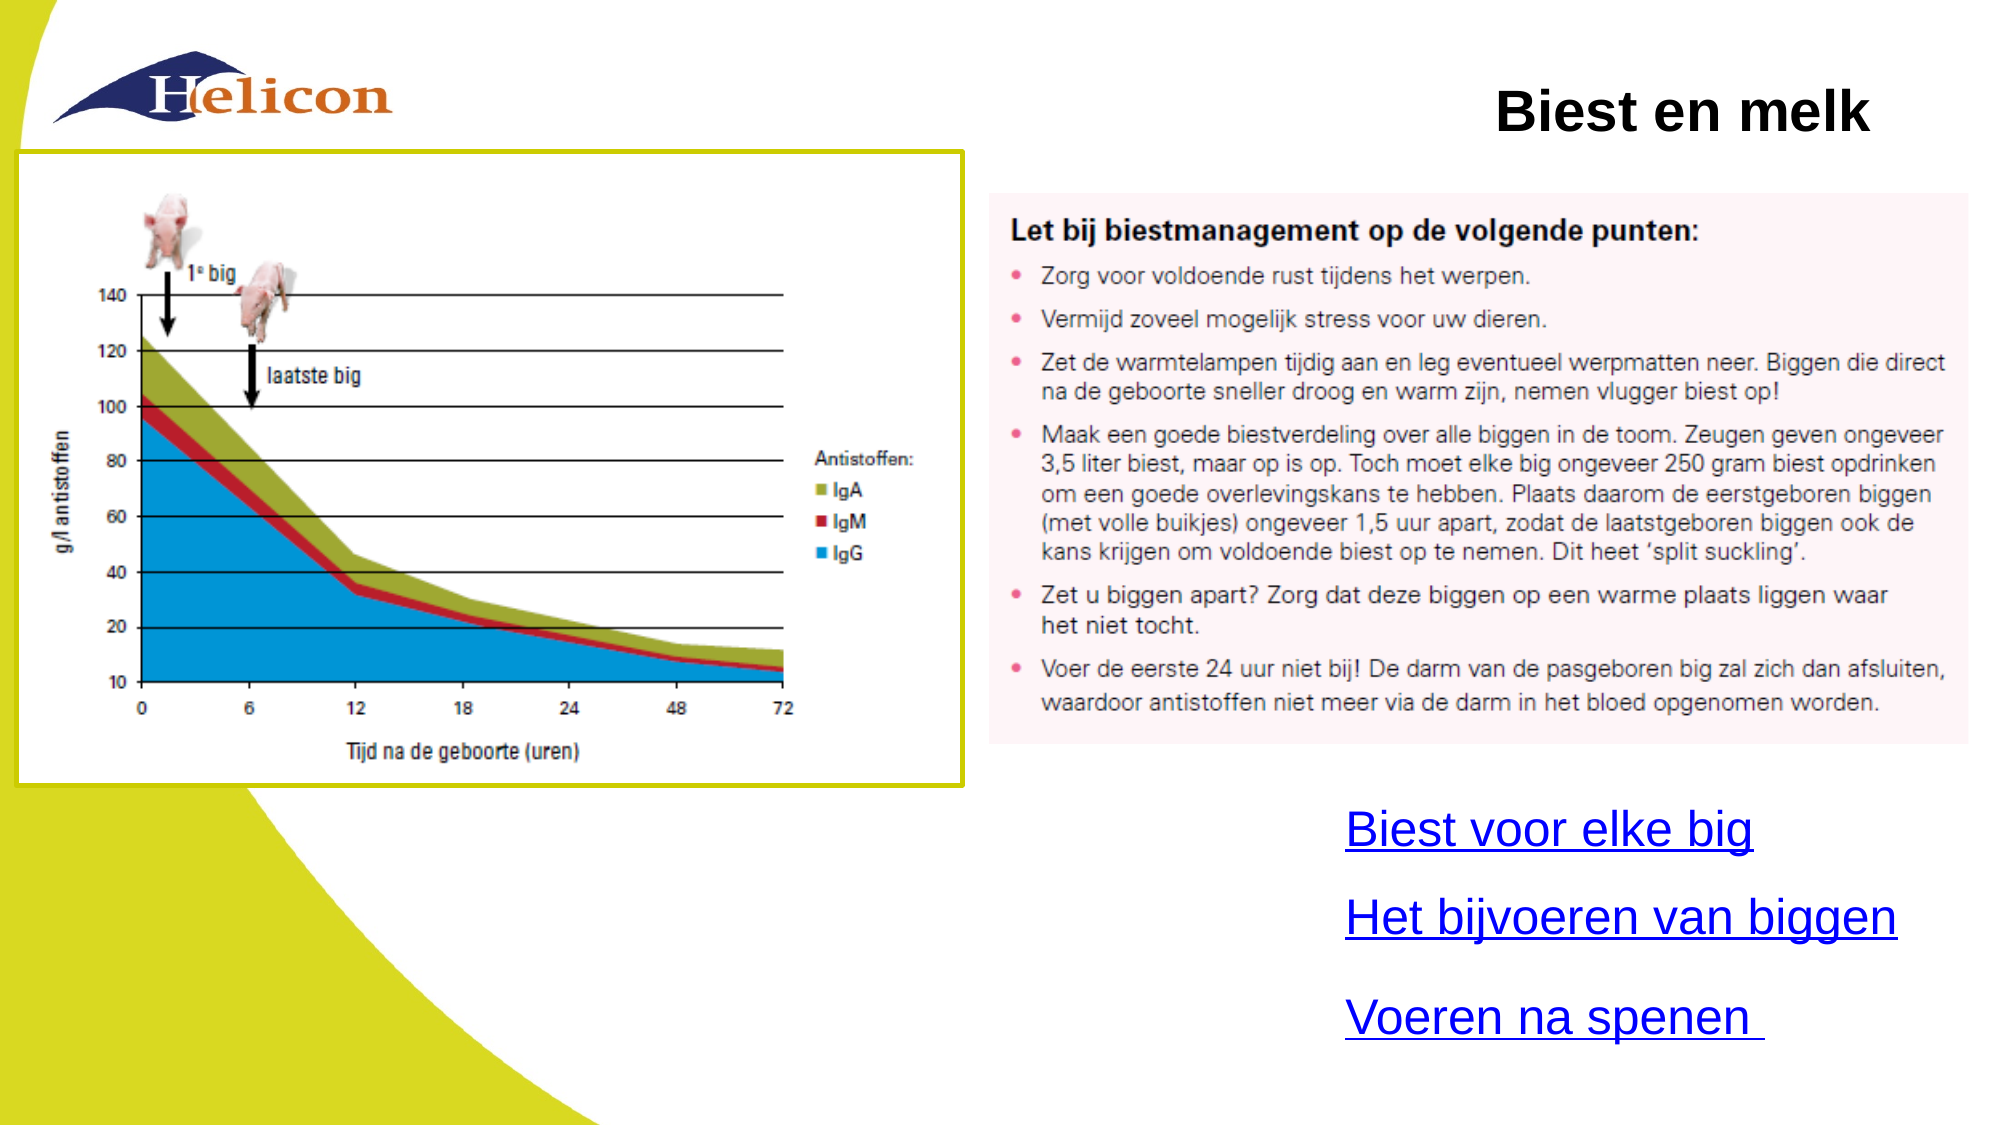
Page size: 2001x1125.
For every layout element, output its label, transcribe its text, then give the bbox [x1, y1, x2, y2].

text_box Voeren na spenen [1330, 977, 1979, 1125]
text_box Het bijvoeren van biggen [1330, 876, 2000, 952]
title Biest en melk [432, 54, 1887, 161]
picture [0, 0, 2000, 1125]
list Biest voor elke big [1330, 788, 1901, 876]
